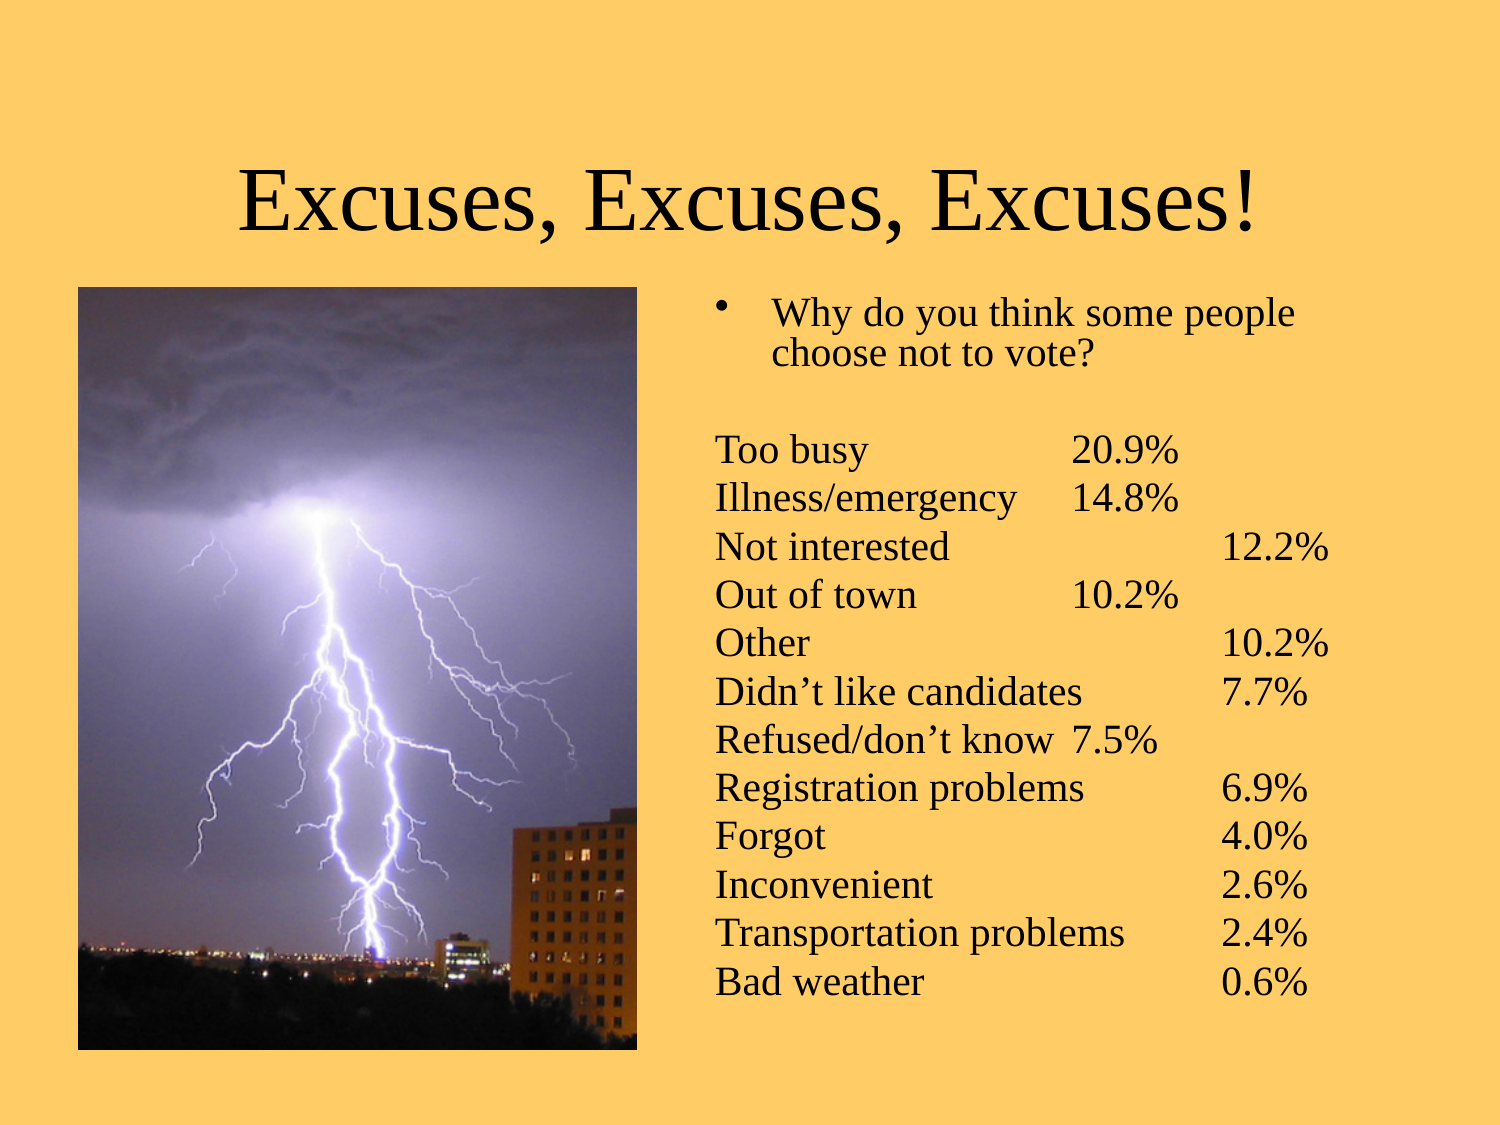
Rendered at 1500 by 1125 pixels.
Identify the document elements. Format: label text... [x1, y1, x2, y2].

title Excuses, Excuses, Excuses! [112, 99, 1388, 288]
list Why do you think some people choose not to vote? Too busy 20.9% Illness/emergency 14.8% Not interested 12.2% Out of town 10.2% Other 10.2% Didn’t like candidates 7.7% Refused/don’t know 7.5% Registration problems 6.9% Forgot 4.0% Inconvenient 2.6% Transportation problems 2.4% Bad weather 0.6% [699, 287, 1438, 1076]
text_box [78, 287, 637, 1051]
